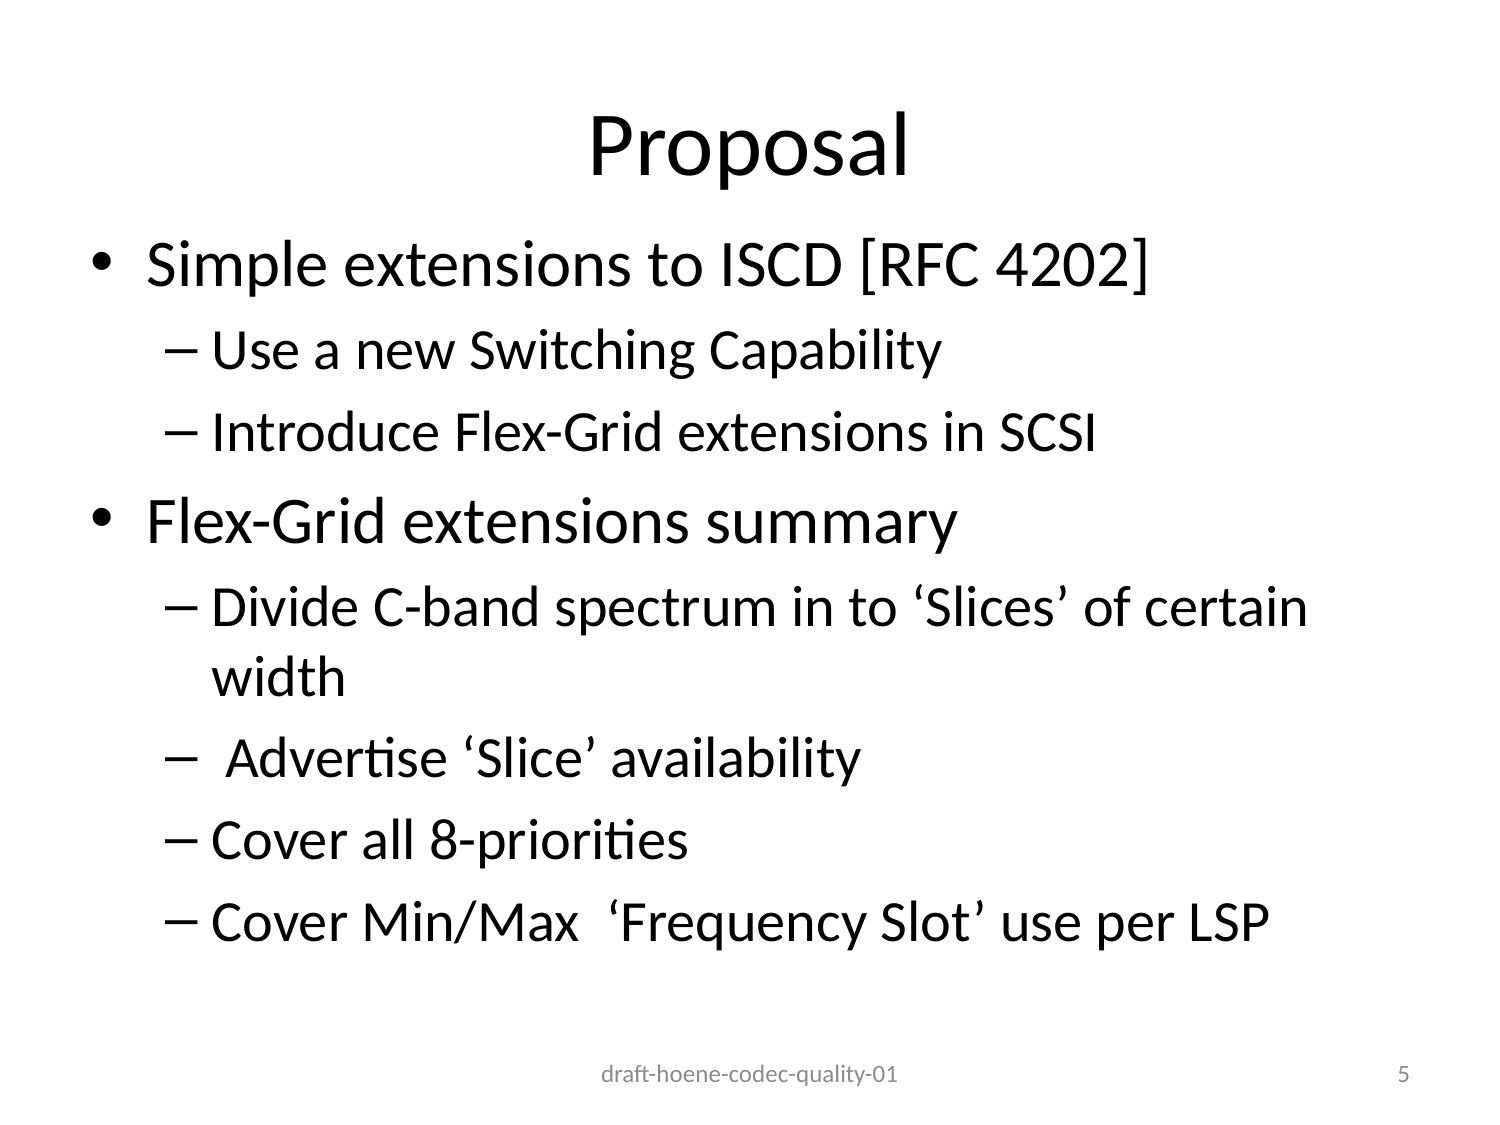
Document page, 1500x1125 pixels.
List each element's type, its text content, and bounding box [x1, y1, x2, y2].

list Simple extensions to ISCD [RFC 4202] Use a new Switching Capability Introduce Flex-Grid extensions in SCSI Flex-Grid extensions summary Divide C-band spectrum in to ‘Slices’ of certain width Advertise ‘Slice’ availability Cover all 8-priorities Cover Min/Max ‘Frequency Slot’ use per LSP [75, 212, 1463, 1005]
footer draft-hoene-codec-quality-01 [512, 1042, 988, 1103]
slide_number 5 [1074, 1042, 1425, 1103]
title Proposal [75, 45, 1425, 212]
